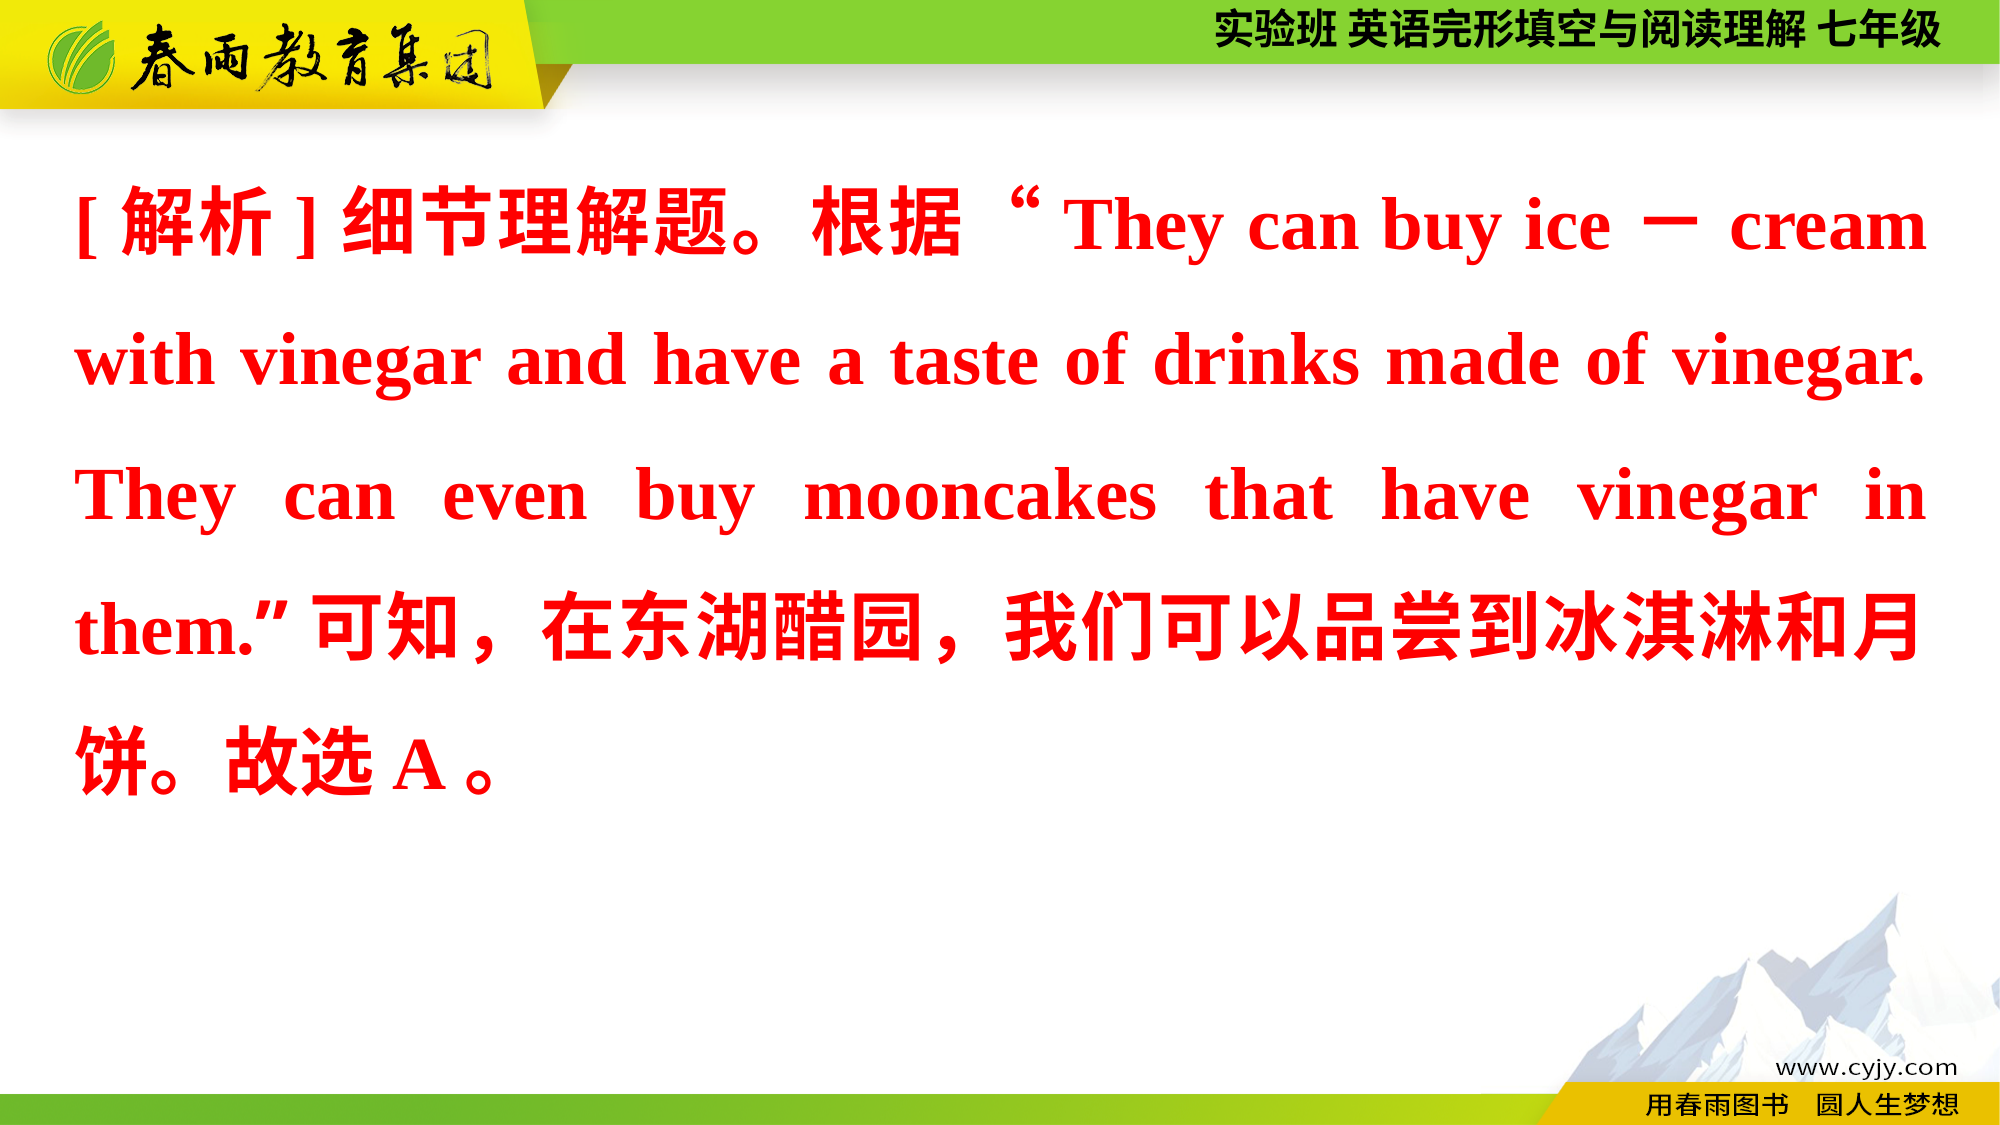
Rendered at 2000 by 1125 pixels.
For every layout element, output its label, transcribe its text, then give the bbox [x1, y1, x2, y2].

picture [0, 0, 2000, 1125]
list [解析]细节理解题。根据“They can buy ice－cream with vinegar and have a taste of drinks made of vinegar. They can even buy mooncakes that have vinegar in them.”可知，在东湖醋园，我们可以品尝到冰淇淋和月饼。故选A。 [59, 122, 1944, 802]
